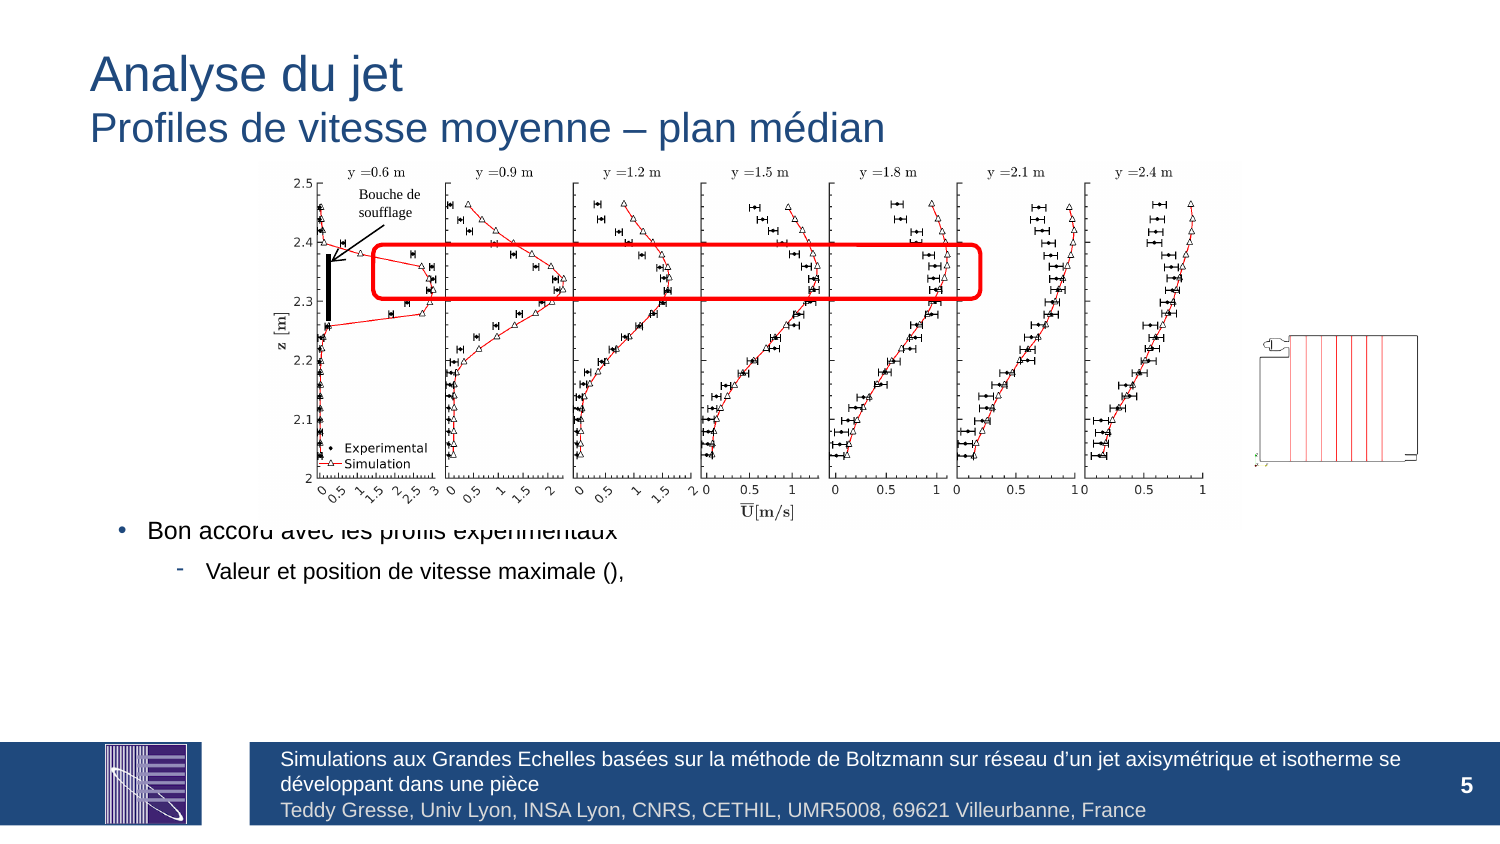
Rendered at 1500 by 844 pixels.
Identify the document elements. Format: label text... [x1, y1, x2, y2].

title Analyse du jet Profiles de vitesse moyenne – plan médian [75, 33, 1425, 133]
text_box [258, 160, 1419, 530]
text_box Teddy Gresse, Univ Lyon, INSA Lyon, CNRS, CETHIL, UMR5008, 69621 Villeurbanne, France [265, 789, 1471, 825]
text_box 5 [1445, 763, 1478, 806]
picture [105, 744, 187, 824]
text_box Simulations aux Grandes Echelles basées sur la méthode de Boltzmann sur réseau d’un jet axisymétrique et isotherme se développant dans une pièce [265, 752, 1471, 788]
